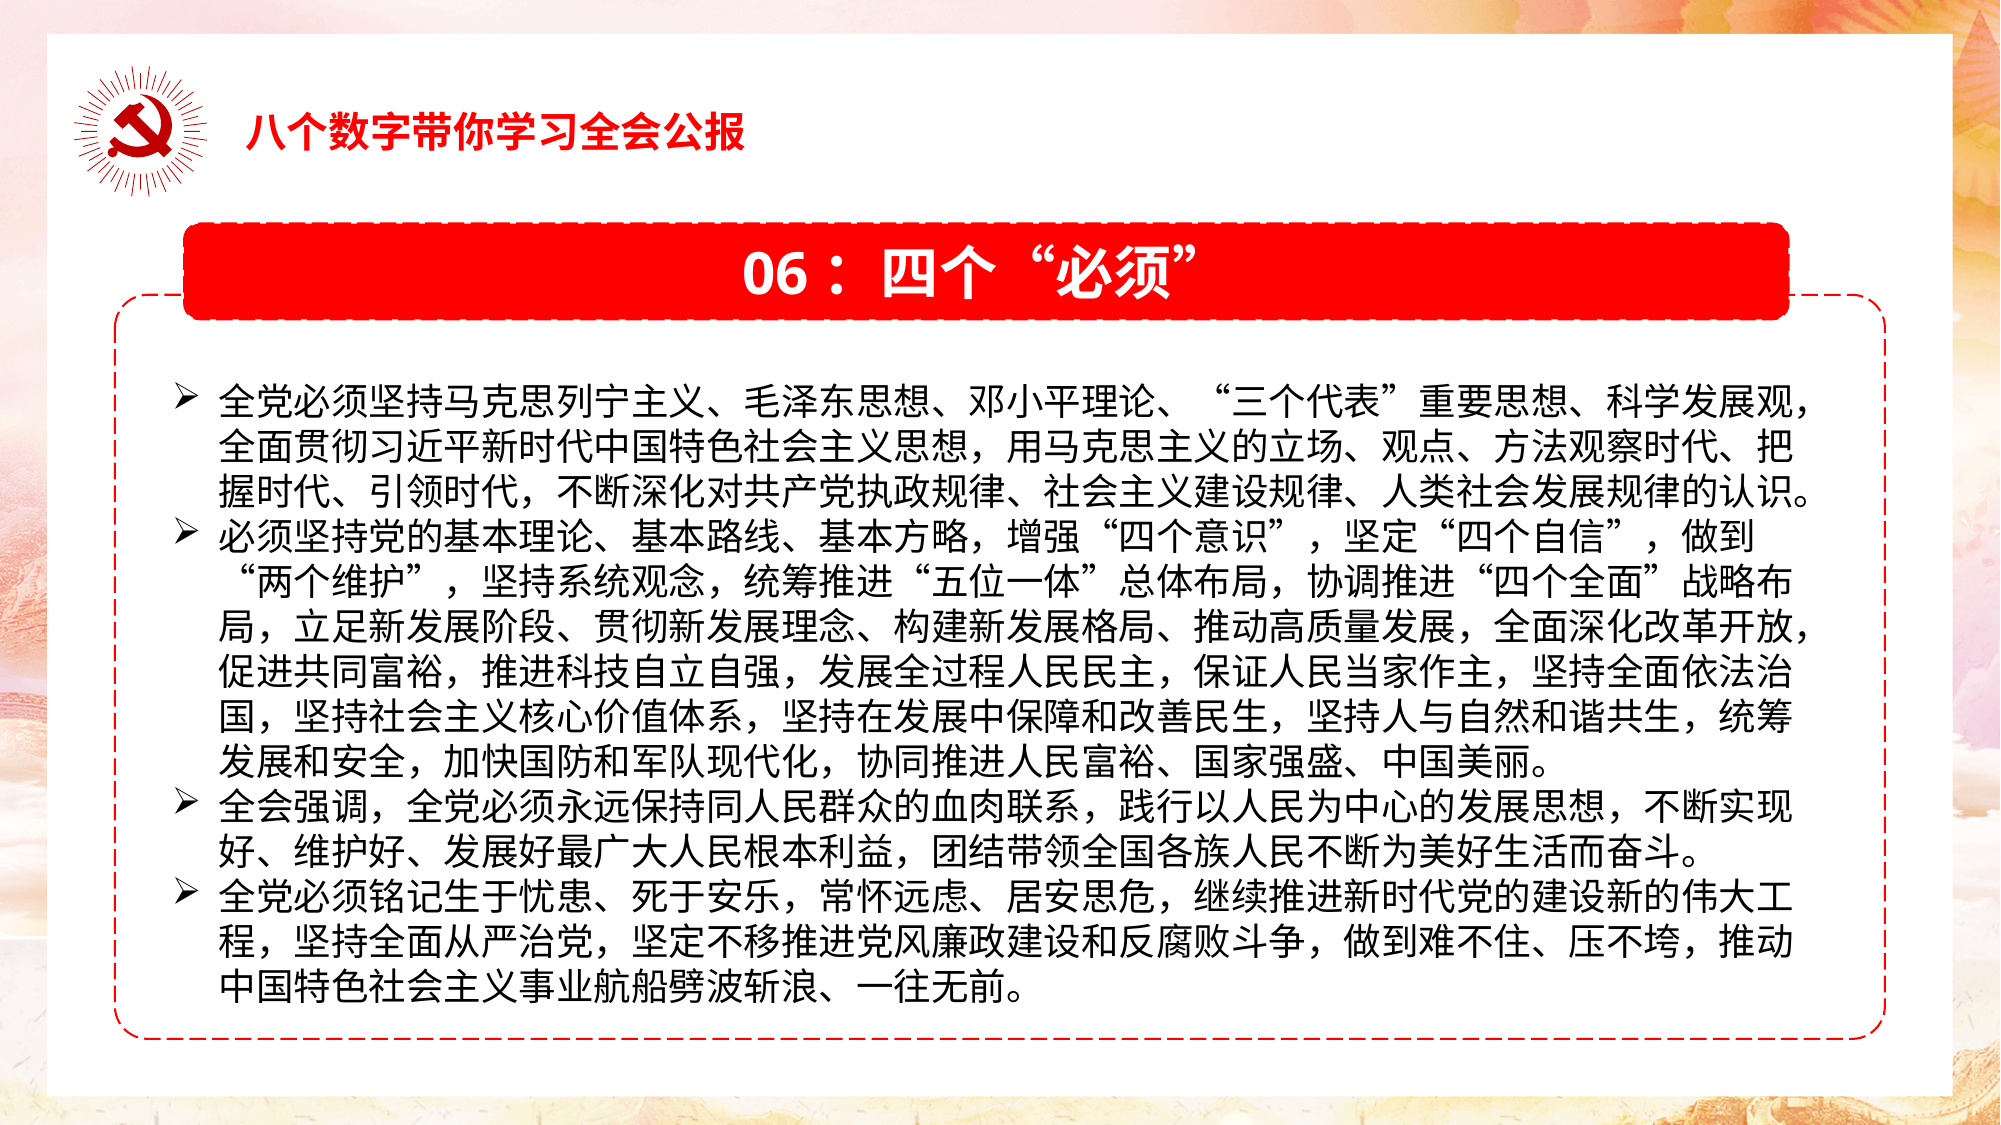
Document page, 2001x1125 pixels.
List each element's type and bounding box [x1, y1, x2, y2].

text_box [74, 66, 207, 197]
text_box [0, 0, 2000, 1125]
text_box [114, 223, 1885, 1039]
